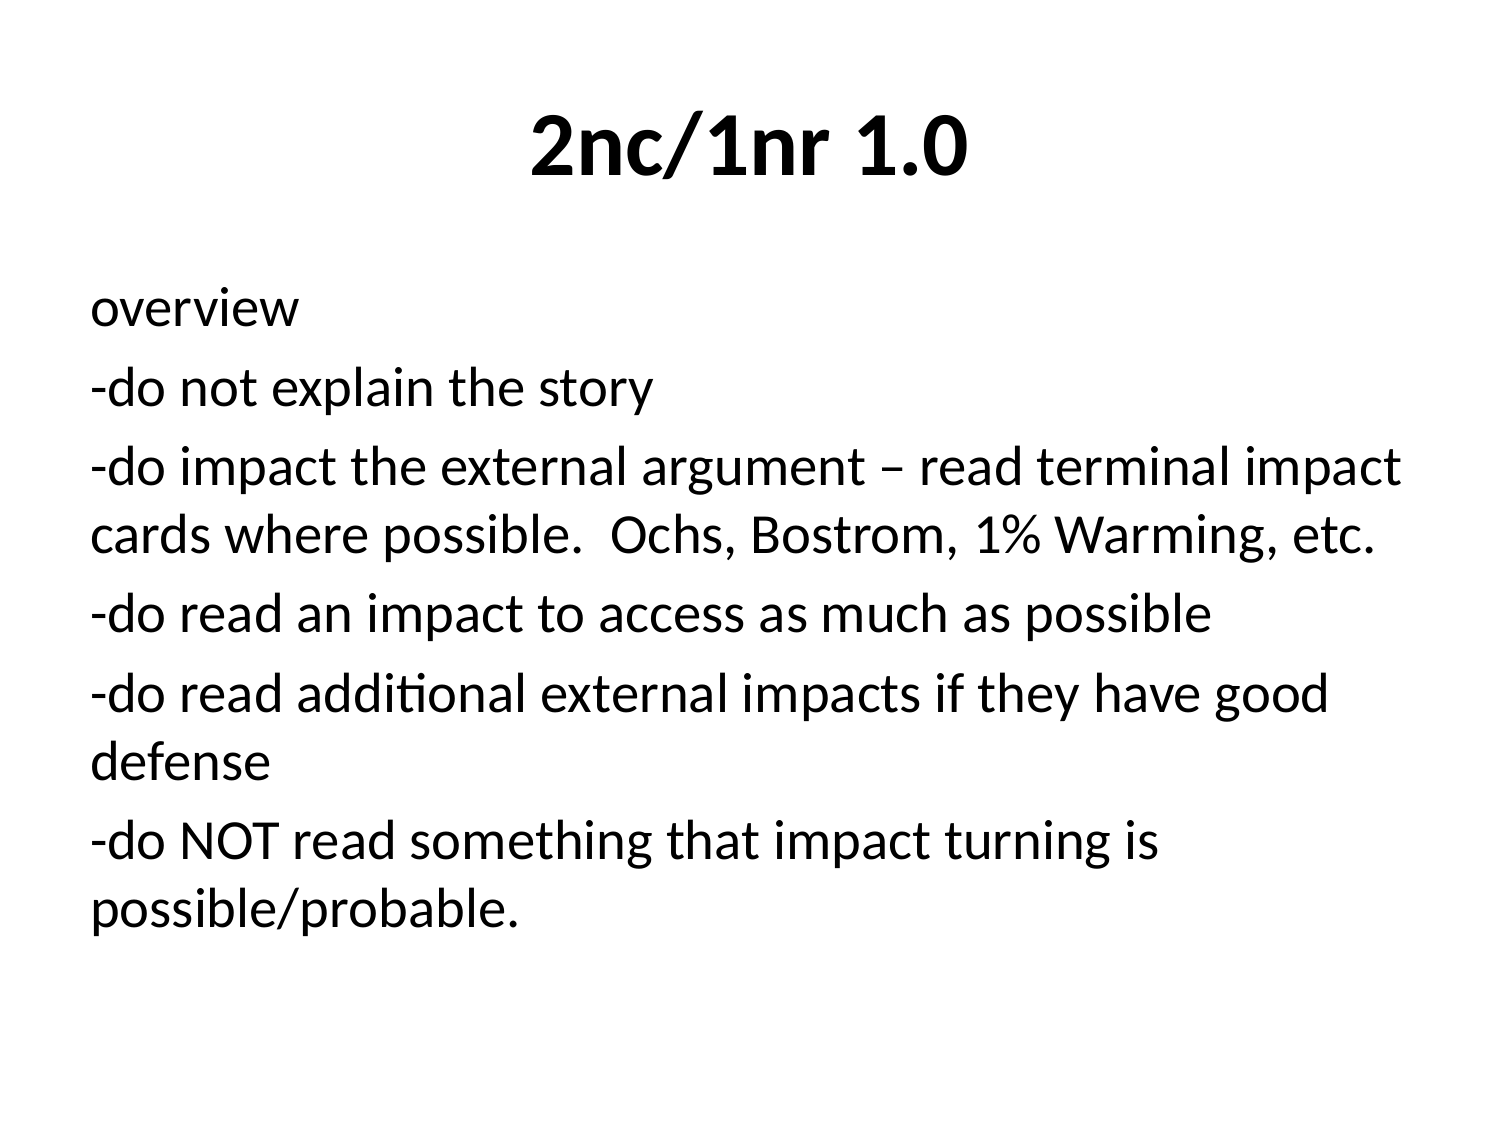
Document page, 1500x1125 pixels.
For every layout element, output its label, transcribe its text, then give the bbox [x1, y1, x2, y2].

list overview -do not explain the story -do impact the external argument – read terminal impact cards where possible. Ochs, Bostrom, 1% Warming, etc. -do read an impact to access as much as possible -do read additional external impacts if they have good defense -do NOT read something that impact turning is possible/probable. [75, 262, 1425, 1005]
title 2nc/1nr 1.0 [75, 45, 1425, 233]
